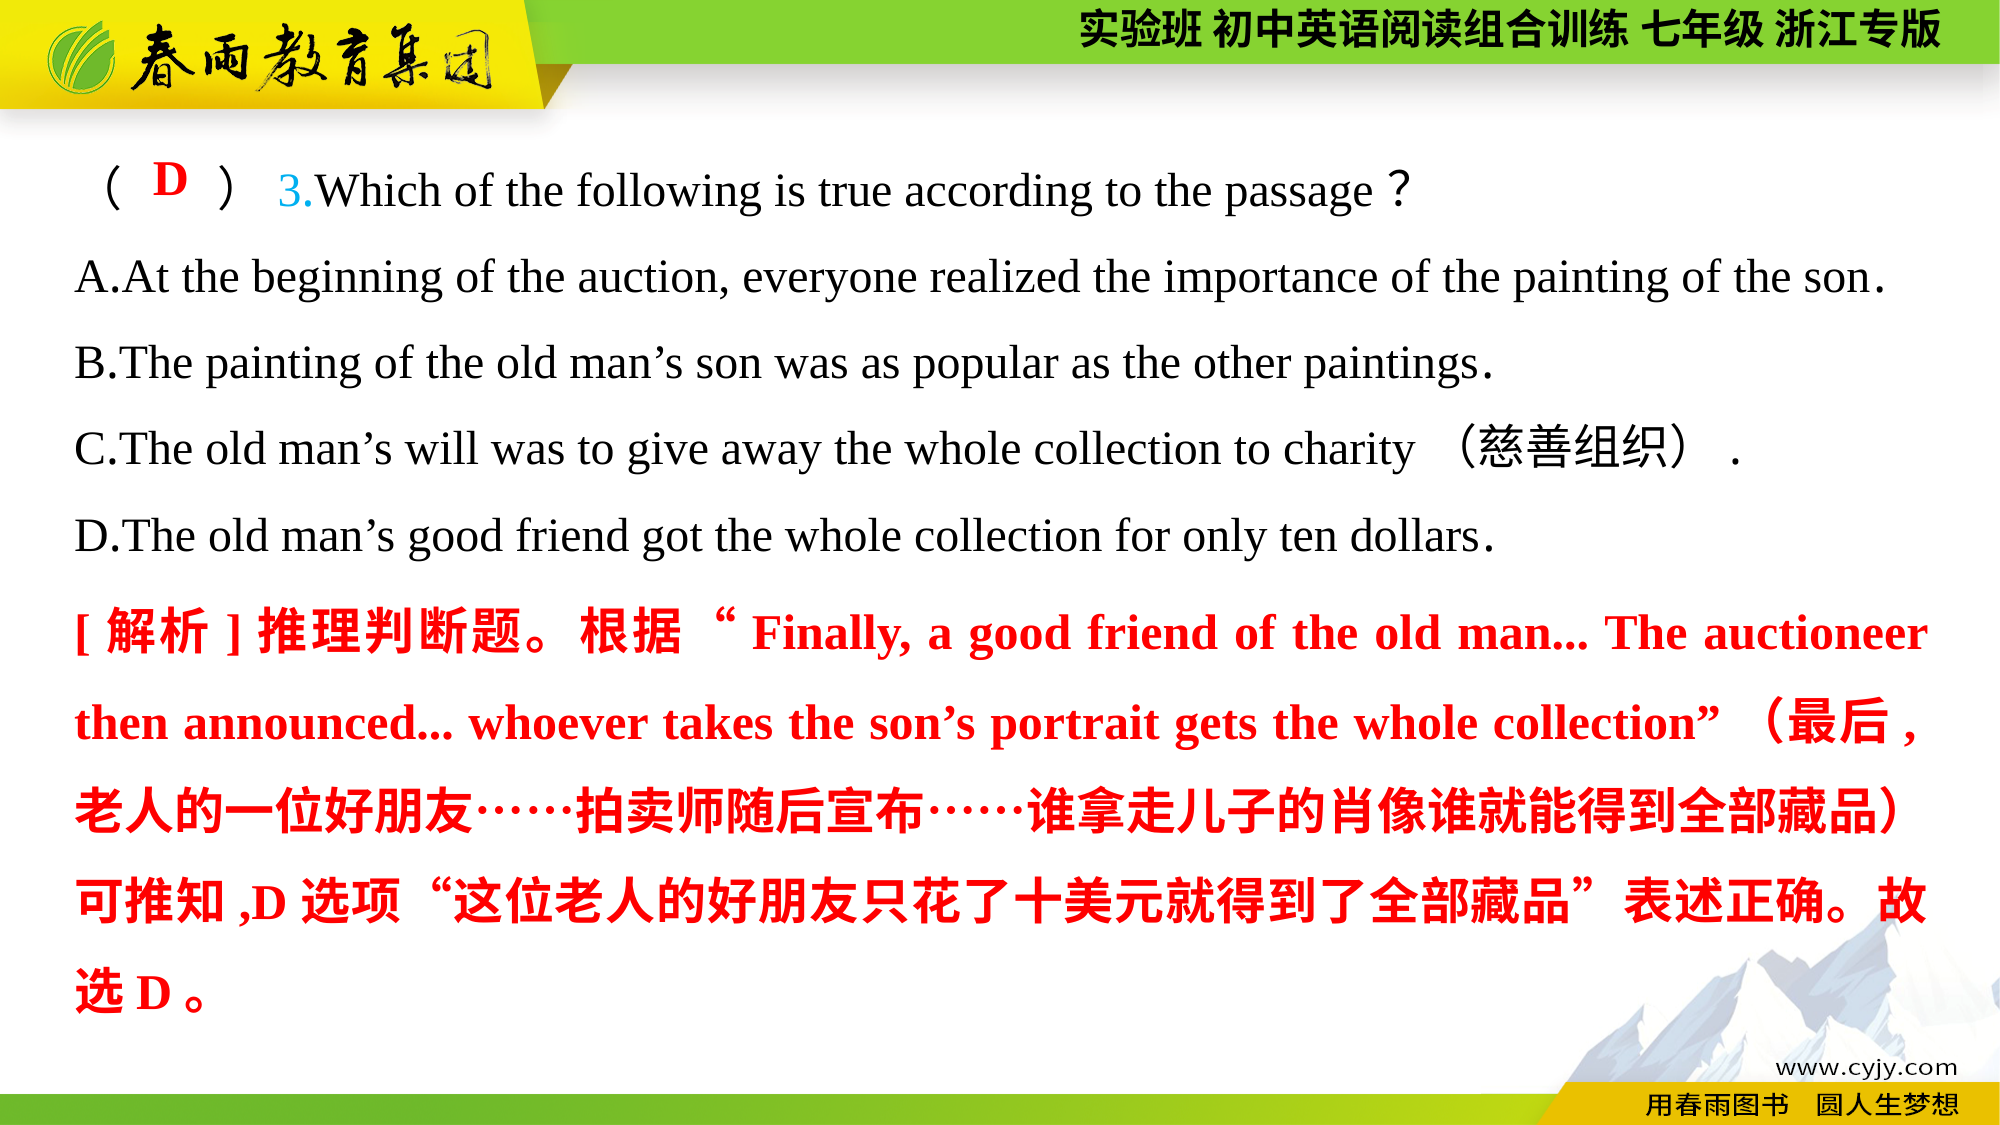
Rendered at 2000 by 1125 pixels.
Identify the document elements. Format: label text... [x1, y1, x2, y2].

picture [0, 0, 2000, 1125]
list （ ）3.Which of the following is true according to the passage？ A.At the beginning of the auction, everyone realized the importance of the painting of the son. B.The painting of the old man’s son was as popular as the other paintings. C.The old man’s will was to give away the whole collection to charity（慈善组织）. D.The old man’s good friend got the whole collection for only ten dollars. [59, 122, 1944, 561]
text_box D [138, 137, 204, 213]
text_box [解析]推理判断题。根据“Finally, a good friend of the old man... The auctioneer then announced... whoever takes the son’s portrait gets the whole collection”（最后,老人的一位好朋友……拍卖师随后宣布……谁拿走儿子的肖像谁就能得到全部藏品）可推知,D选项“这位老人的好朋友只花了十美元就得到了全部藏品”表述正确。故选D。 [59, 561, 1944, 1027]
